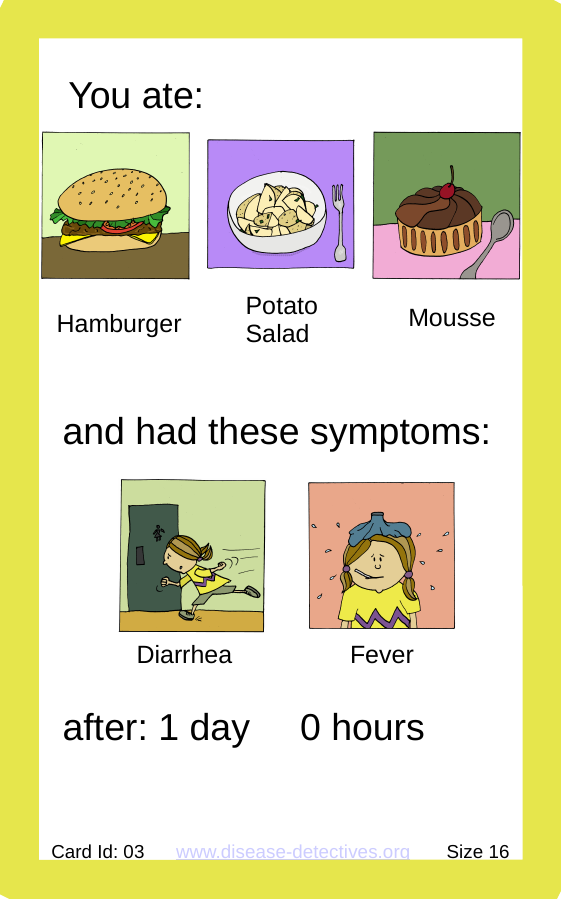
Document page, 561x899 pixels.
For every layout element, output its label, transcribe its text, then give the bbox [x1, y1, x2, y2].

picture [206, 139, 356, 270]
picture [307, 481, 456, 630]
picture [372, 131, 521, 280]
text_box Hamburger [41, 301, 230, 344]
picture [118, 478, 267, 634]
text_box Potato Salad [230, 283, 350, 354]
text_box Mousse [384, 295, 521, 338]
text_box [18, 17, 544, 881]
picture [41, 131, 190, 280]
